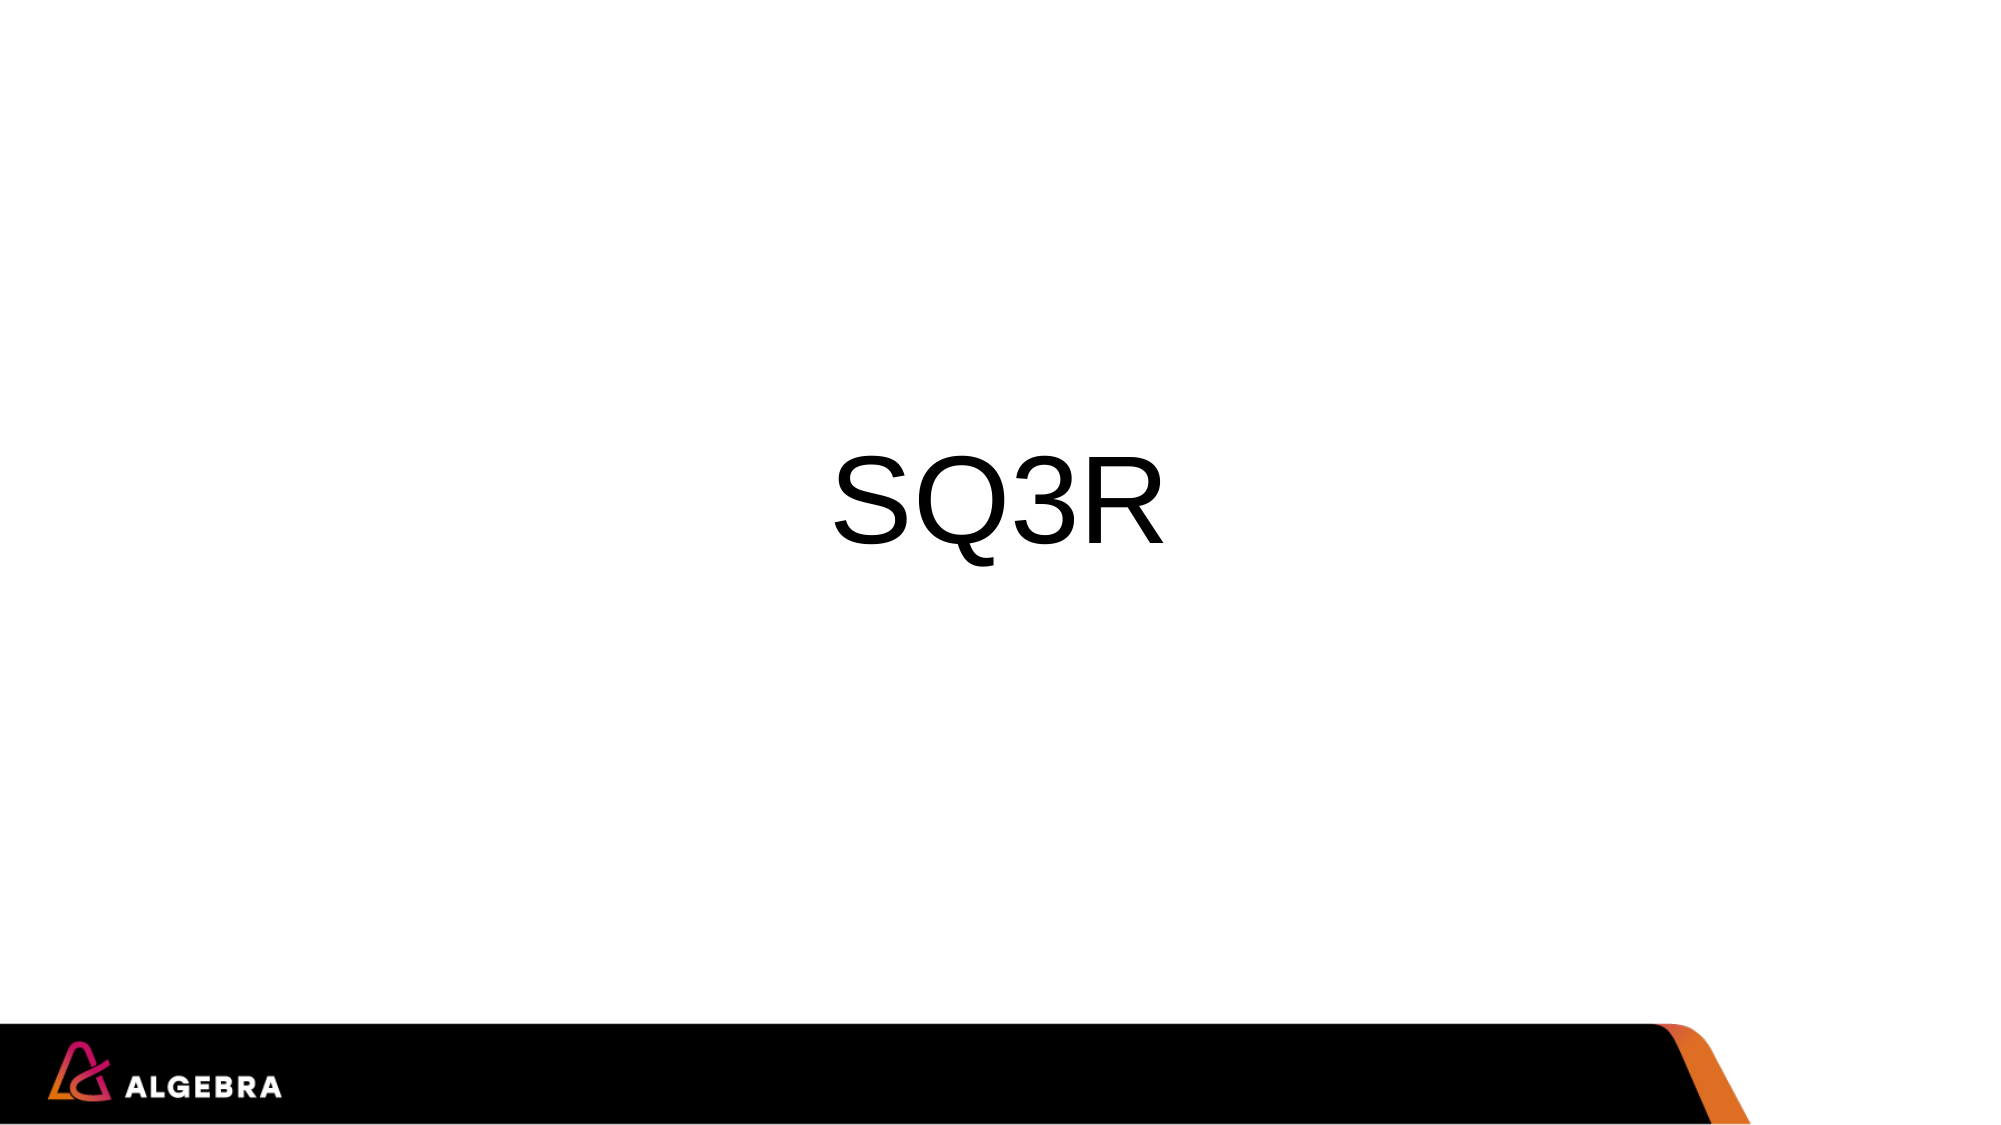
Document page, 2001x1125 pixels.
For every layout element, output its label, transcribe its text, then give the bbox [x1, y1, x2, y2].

title SQ3R [249, 184, 1750, 576]
picture [0, 1023, 1958, 1125]
